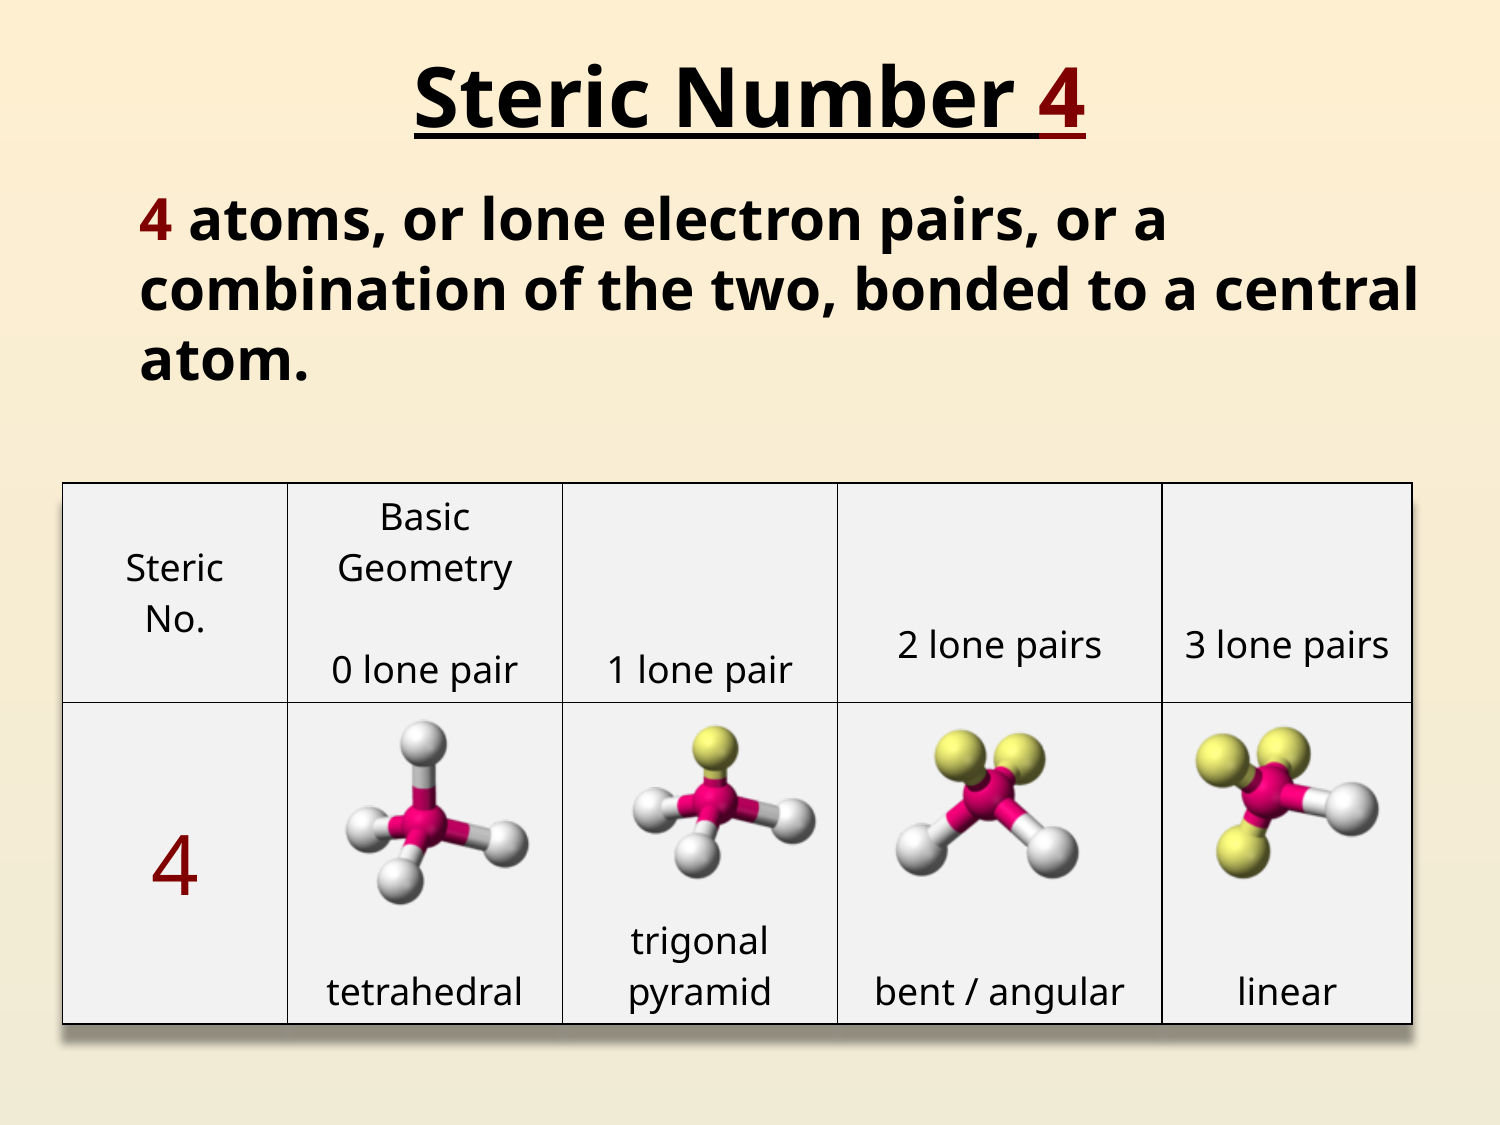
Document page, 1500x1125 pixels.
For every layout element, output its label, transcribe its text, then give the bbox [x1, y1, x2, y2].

table_header Steric No. [63, 484, 287, 702]
table_cell bent / angular [838, 703, 1161, 1023]
text_box 4 atoms, or lone electron pairs, or a combination of the two, bonded to a central atom. [125, 174, 1438, 400]
title Steric Number 4 [112, 0, 1388, 188]
picture [1187, 718, 1388, 888]
table_header 3 lone pairs [1163, 484, 1411, 702]
table_cell linear [1163, 703, 1411, 1023]
picture [624, 716, 826, 888]
picture [337, 712, 538, 915]
table_header 2 lone pairs [838, 484, 1161, 702]
table_header 1 lone pair [563, 484, 837, 702]
table_header Basic Geometry 0 lone pair [288, 484, 562, 702]
table_cell tetrahedral [288, 703, 562, 1023]
table_cell trigonal pyramid [563, 703, 837, 1023]
picture [887, 721, 1088, 888]
table_cell 4 [63, 703, 287, 1023]
